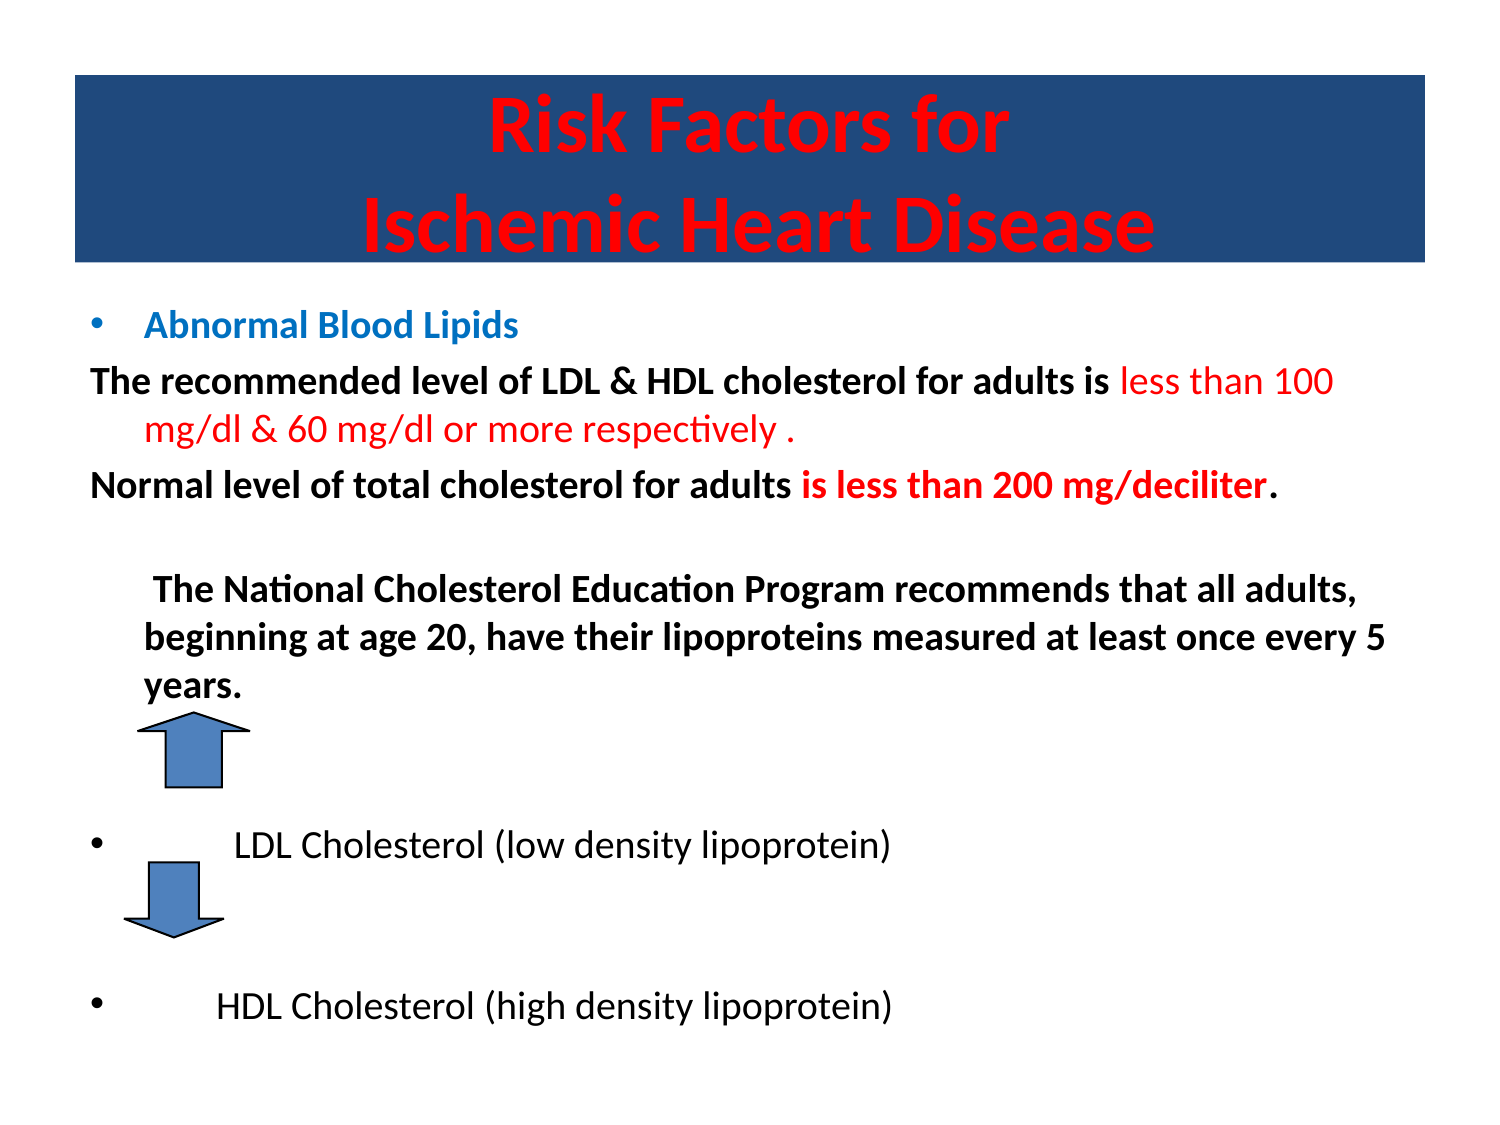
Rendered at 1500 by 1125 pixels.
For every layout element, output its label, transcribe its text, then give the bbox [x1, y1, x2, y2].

text_box [137, 712, 250, 788]
title Risk Factors for Ischemic Heart Disease [75, 75, 1425, 263]
text_box [123, 862, 224, 938]
list Abnormal Blood Lipids The recommended level of LDL & HDL cholesterol for adults is less than 100 mg/dl & 60 mg/dl or more respectively . Normal level of total cholesterol for adults is less than 200 mg/deciliter. The National Cholesterol Education Program recommends that all adults, beginning at age 20, have their lipoproteins measured at least once every 5 years. LDL Cholesterol (low density lipoprotein) HDL Cholesterol (high density lipoprotein) [75, 290, 1425, 1038]
